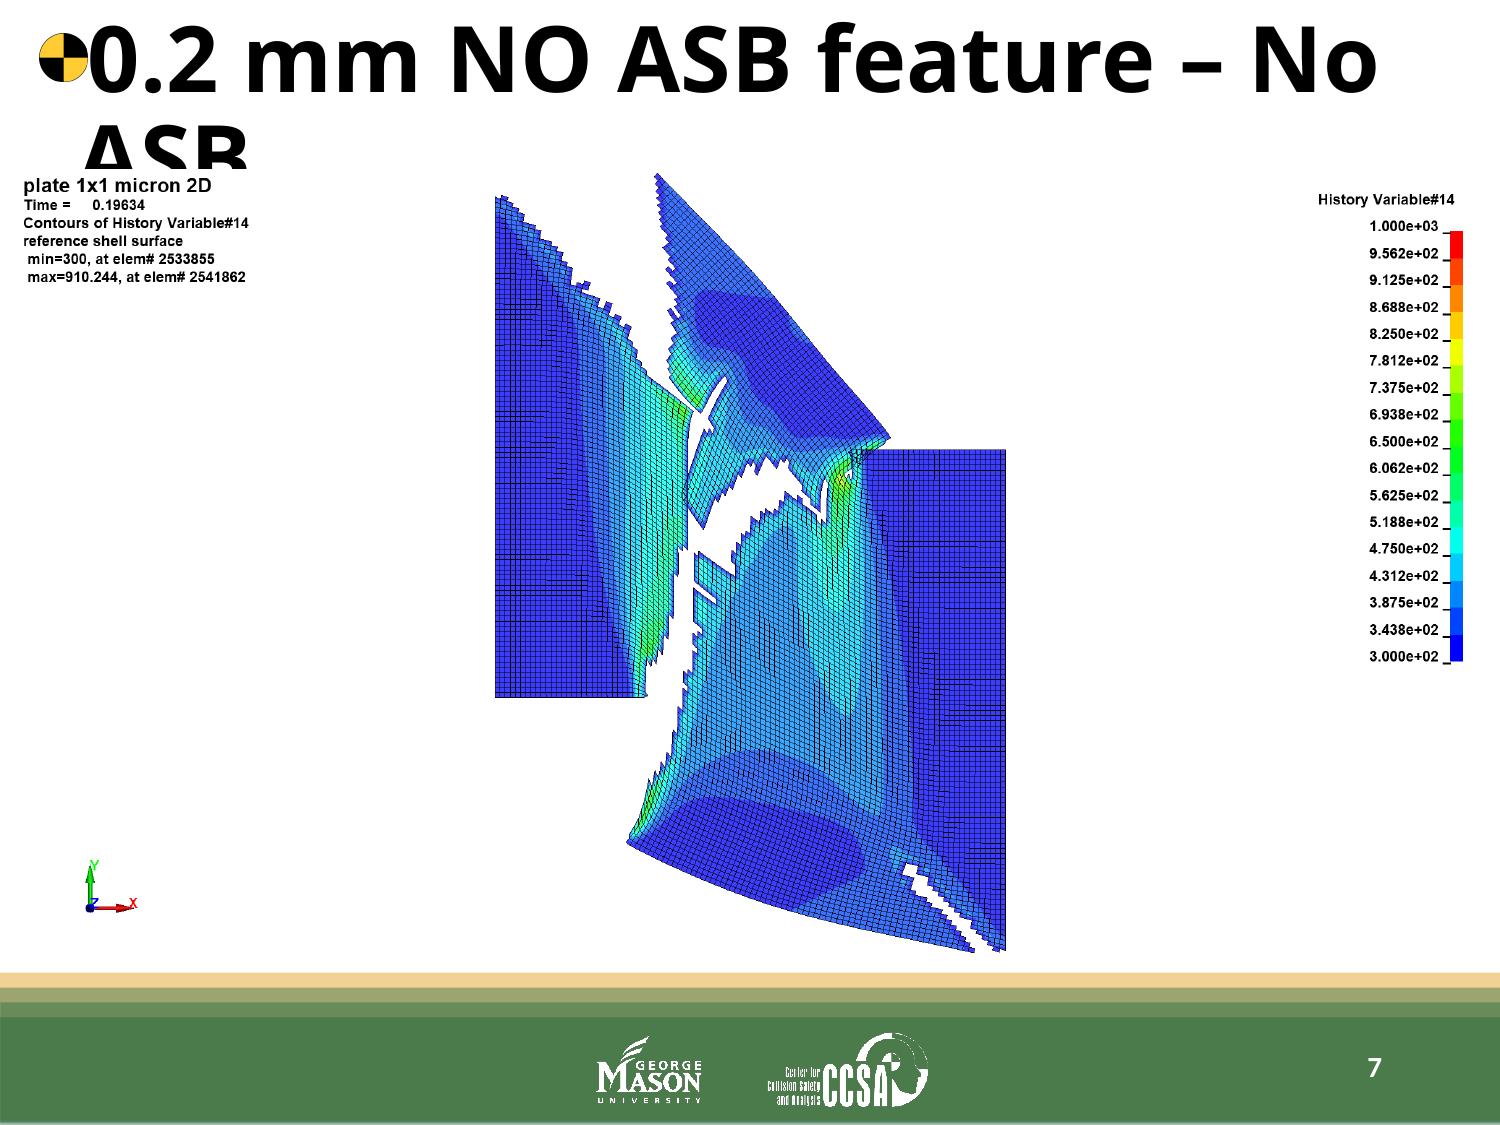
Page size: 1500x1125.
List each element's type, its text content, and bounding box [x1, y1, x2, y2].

picture [587, 1024, 713, 1115]
slide_number 7 [1115, 1041, 1397, 1102]
picture [39, 33, 88, 82]
picture [0, 169, 1500, 955]
picture [757, 1024, 938, 1115]
title 0.2 mm NO ASB feature – No ASB [24, 24, 1475, 169]
